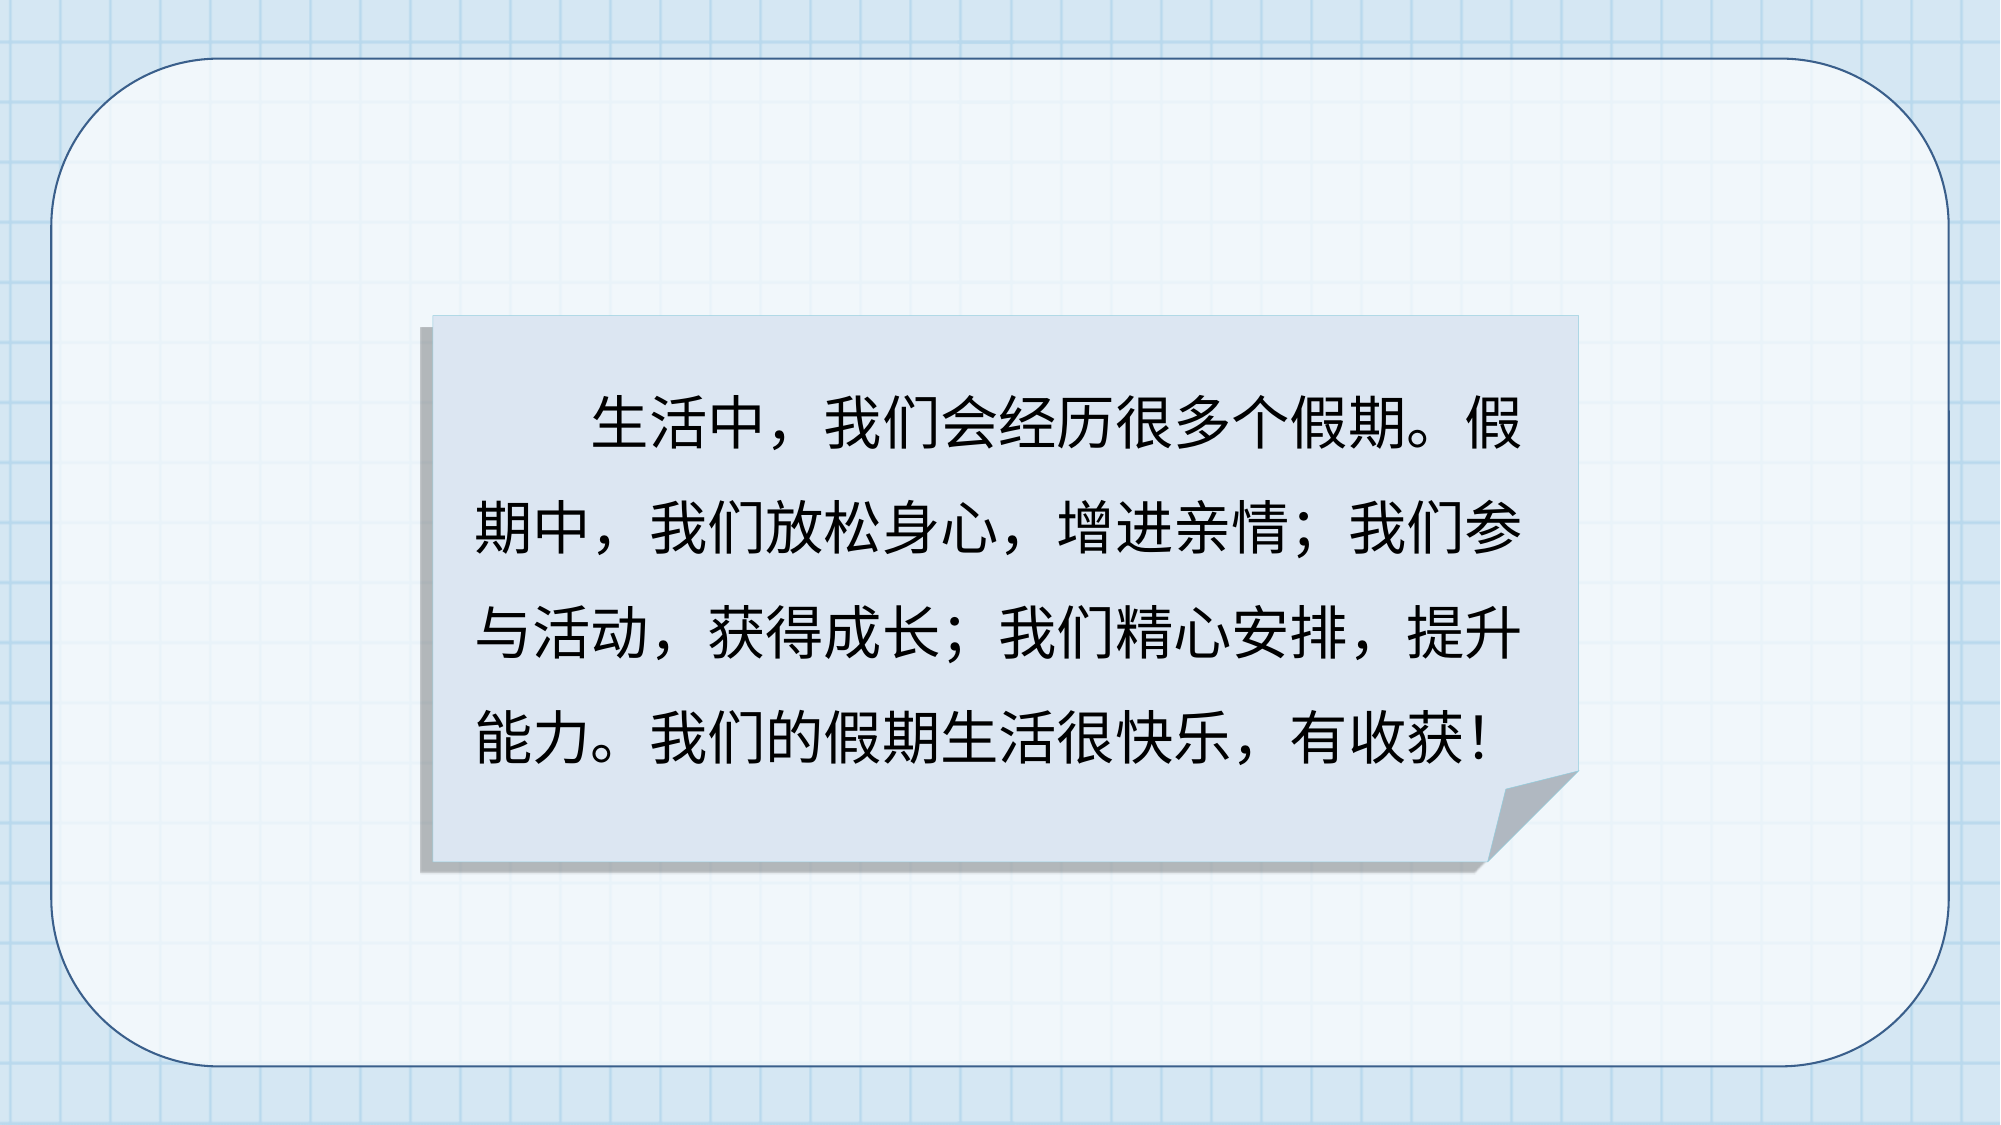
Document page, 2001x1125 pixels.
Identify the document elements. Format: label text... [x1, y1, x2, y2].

text_box 生活中，我们会经历很多个假期。假期中，我们放松身心，增进亲情；我们参与活动，获得成长；我们精心安排，提升能力。我们的假期生活很快乐，有收获！ [431, 314, 1583, 864]
picture [0, 0, 2000, 1125]
